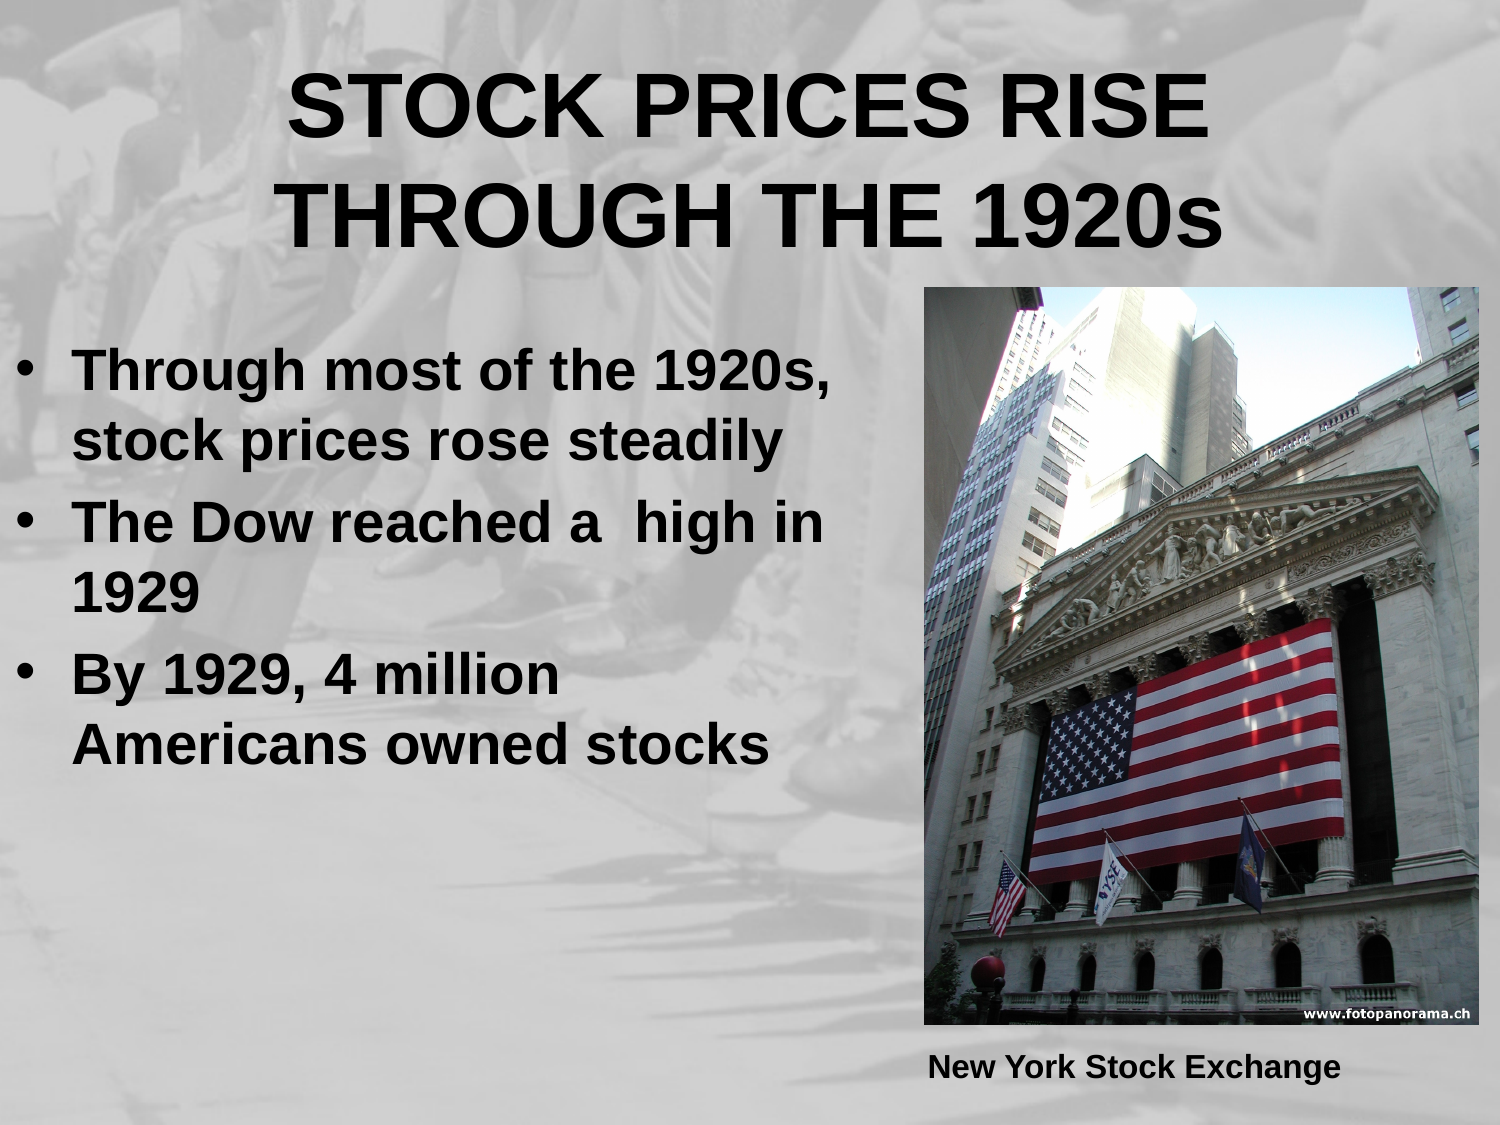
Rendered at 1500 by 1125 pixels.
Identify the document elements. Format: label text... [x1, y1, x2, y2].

text_box New York Stock Exchange [912, 1037, 1500, 1093]
title STOCK PRICES RISE THROUGH THE 1920s [112, 50, 1388, 263]
list Through most of the 1920s, stock prices rose steadily The Dow reached a high in 1929 By 1929, 4 million Americans owned stocks [0, 324, 888, 1050]
picture [0, 0, 1500, 1125]
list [924, 287, 1479, 1026]
